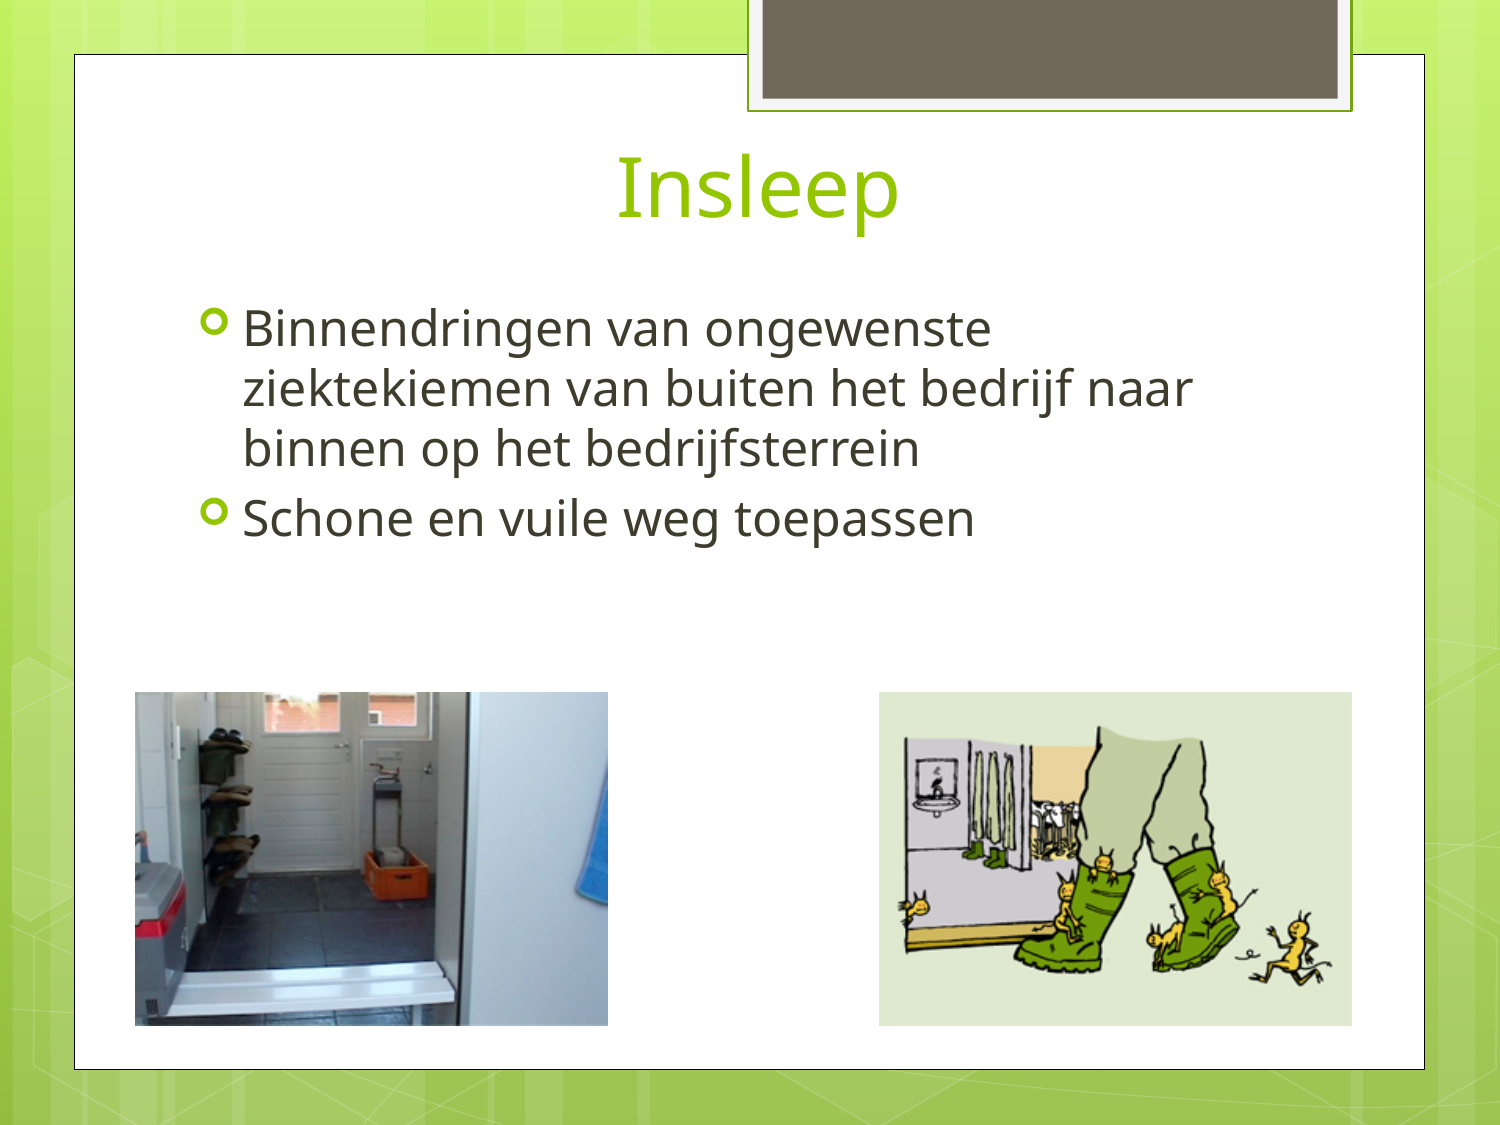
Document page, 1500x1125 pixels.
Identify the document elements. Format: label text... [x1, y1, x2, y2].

title Insleep [183, 54, 1336, 243]
picture [879, 692, 1352, 1026]
list Binnendringen van ongewenste ziektekiemen van buiten het bedrijf naar binnen op het bedrijfsterrein Schone en vuile weg toepassen [171, 289, 1283, 865]
picture [135, 692, 608, 1026]
